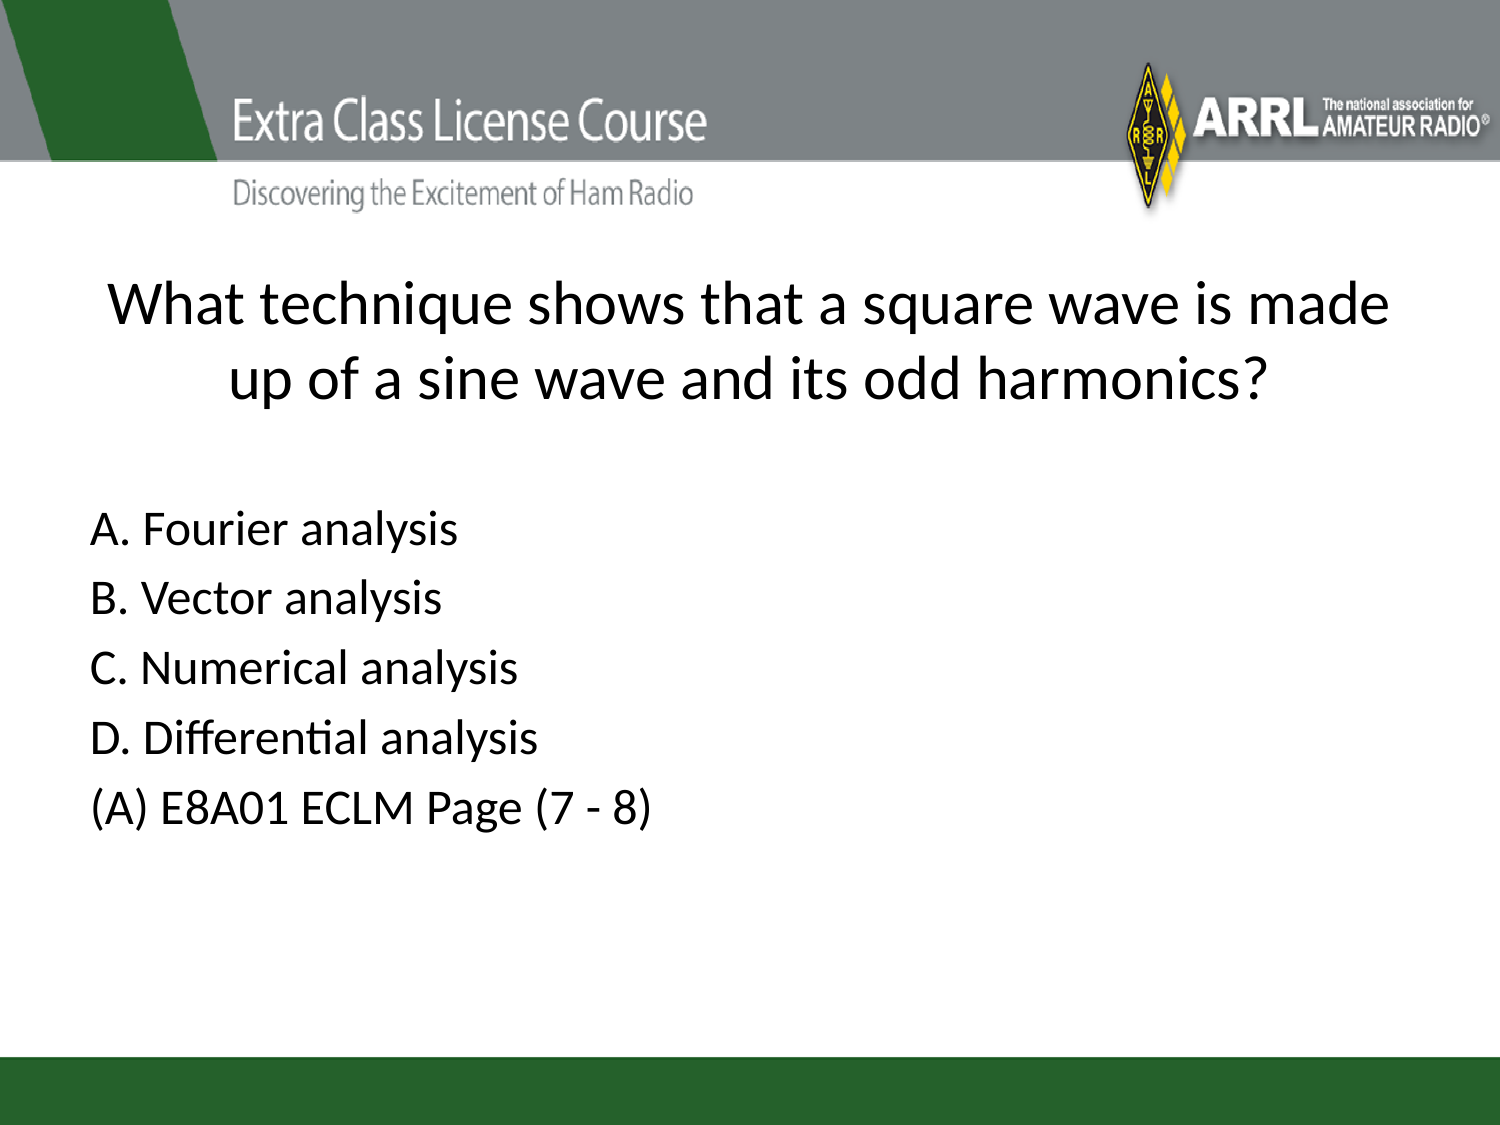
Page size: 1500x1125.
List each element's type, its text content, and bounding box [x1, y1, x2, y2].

title What technique shows that a square wave is made up of a sine wave and its odd harmonics? [75, 254, 1425, 435]
list A. Fourier analysis B. Vector analysis C. Numerical analysis D. Differential analysis (A) E8A01 ECLM Page (7 - 8) [75, 487, 1425, 1005]
picture [0, 0, 1500, 1125]
